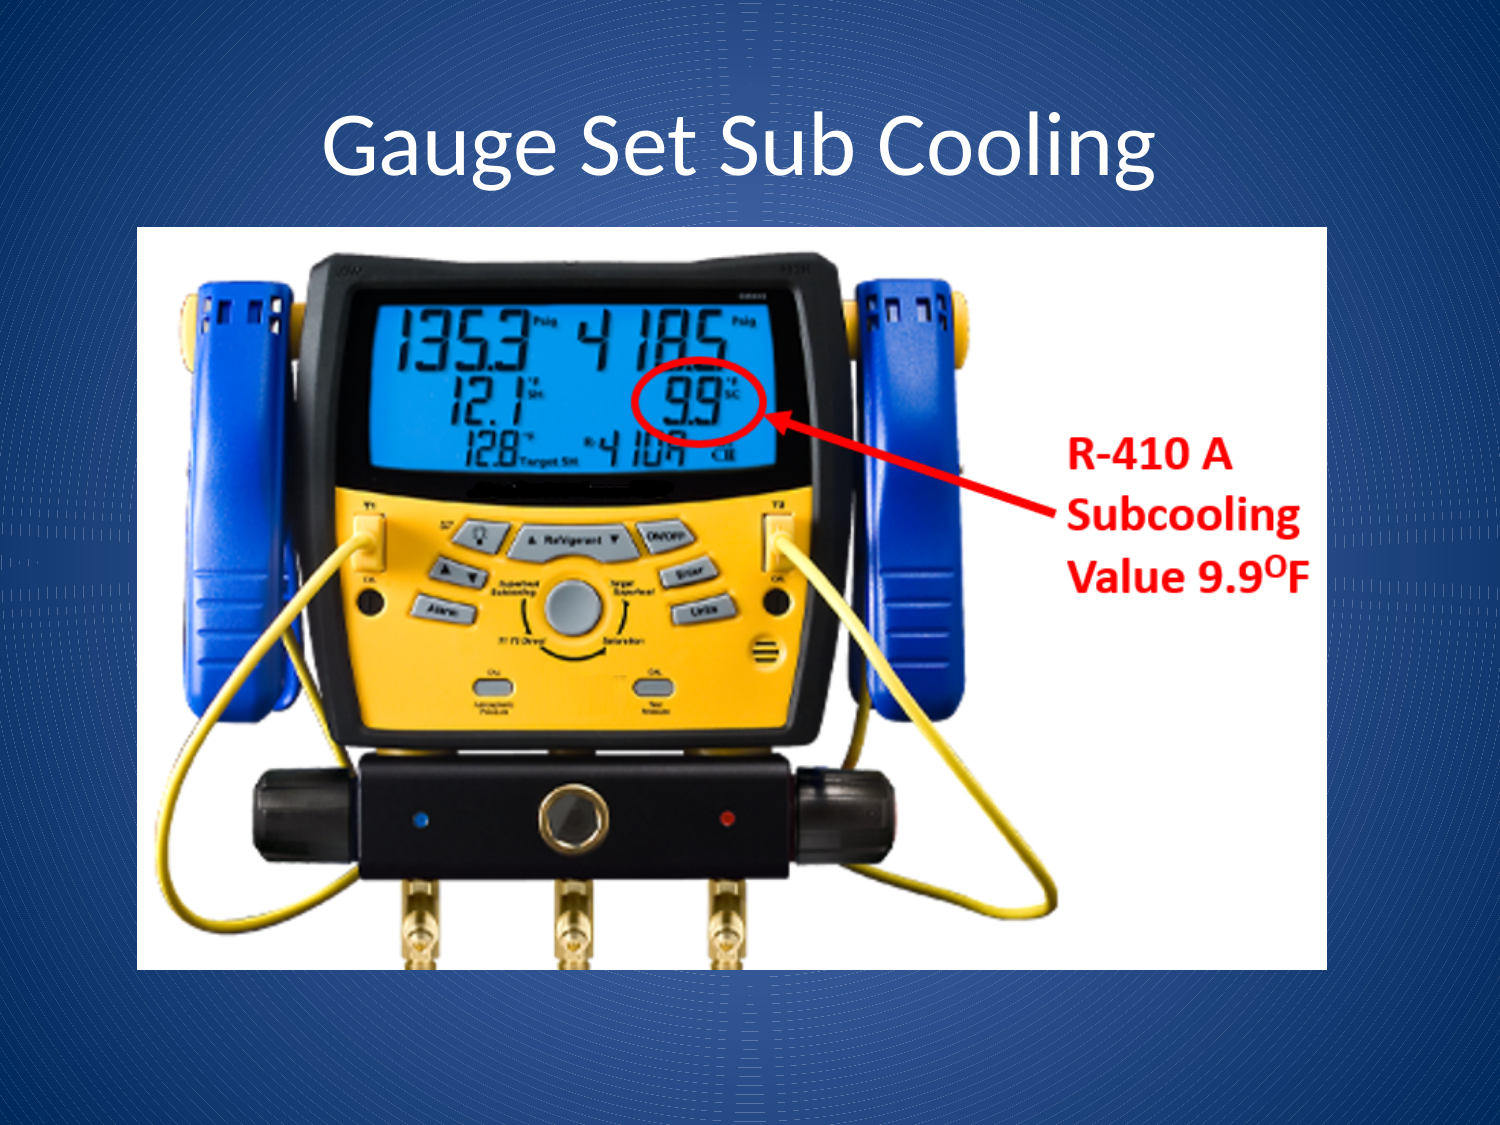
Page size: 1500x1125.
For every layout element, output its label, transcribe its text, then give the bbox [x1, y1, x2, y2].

title Gauge Set Sub Cooling [75, 45, 1425, 233]
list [137, 227, 1327, 971]
